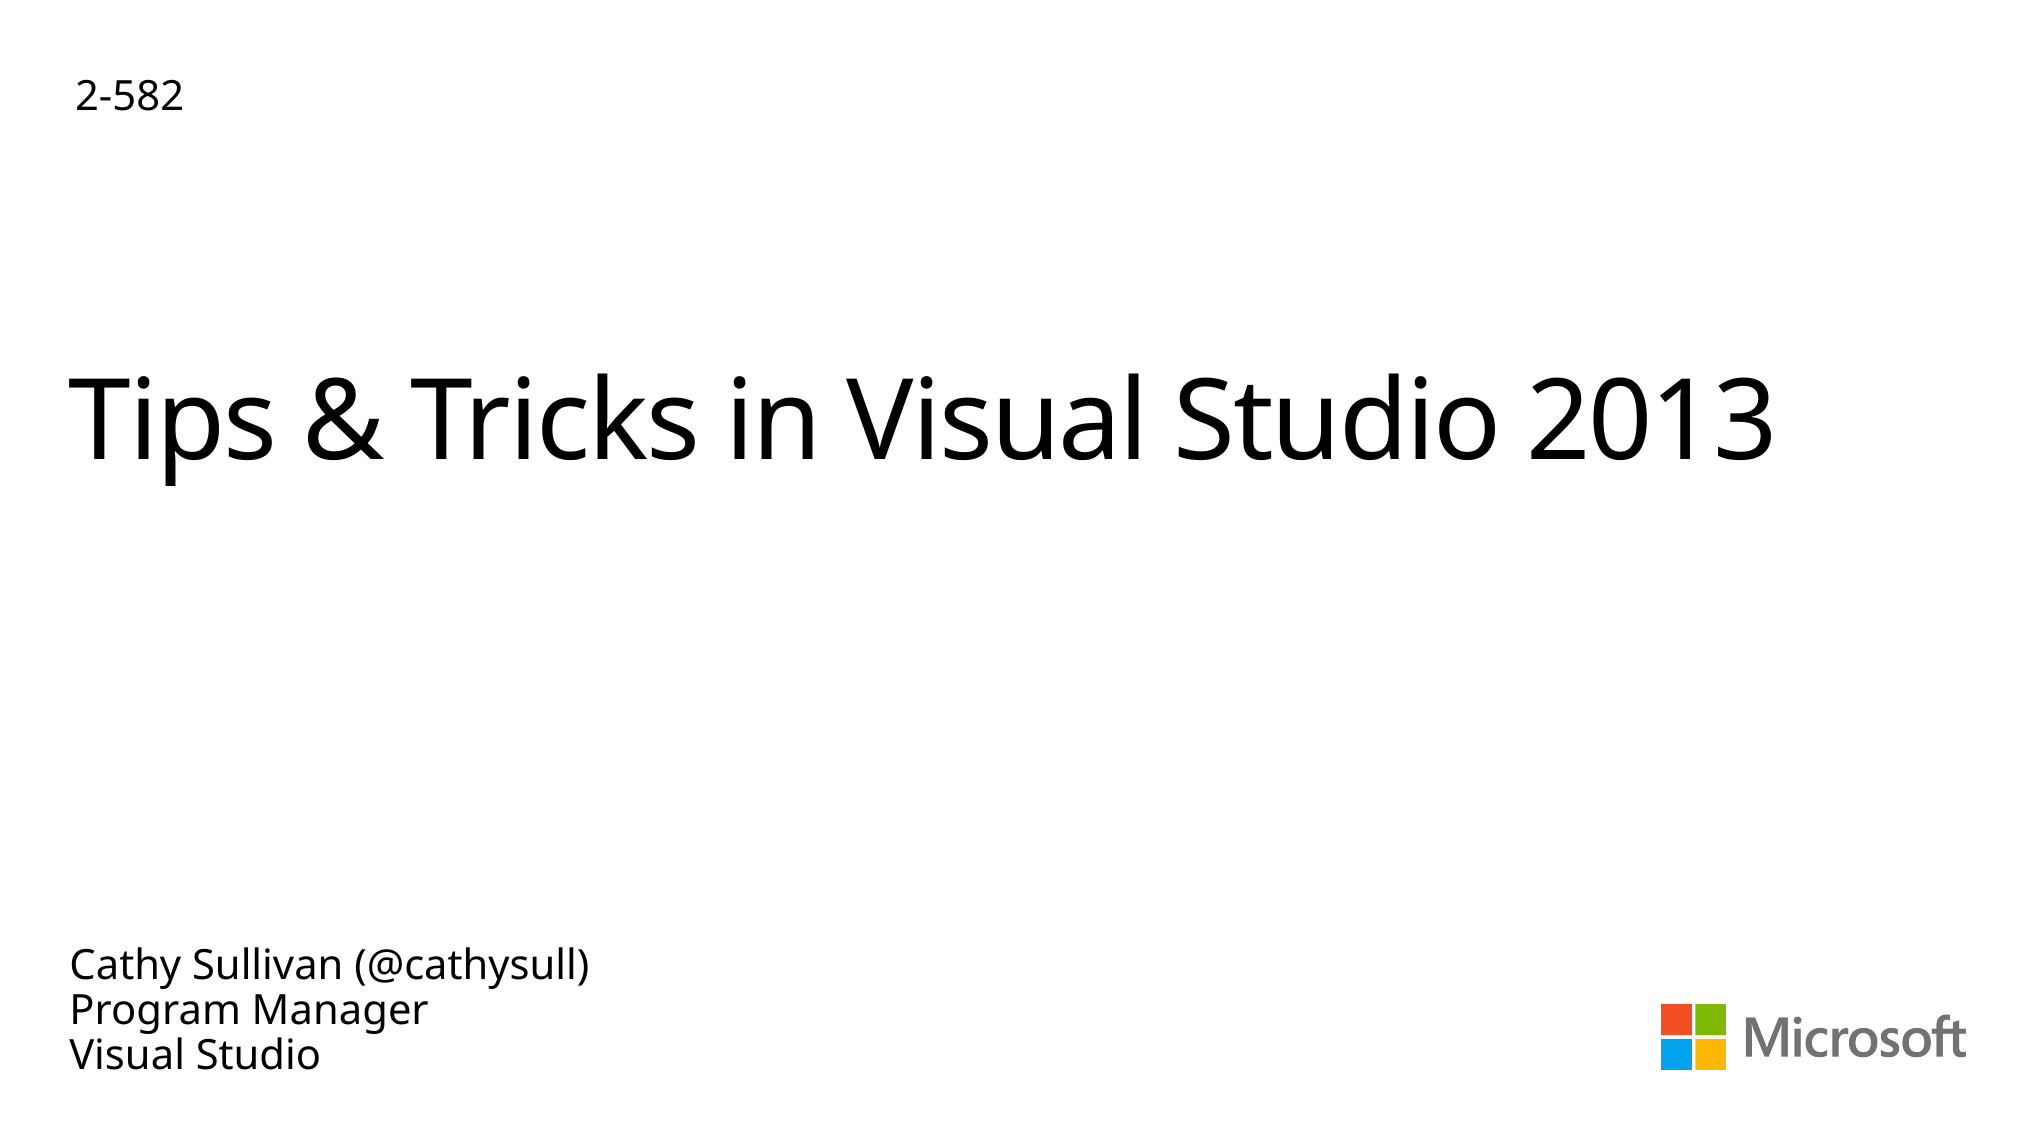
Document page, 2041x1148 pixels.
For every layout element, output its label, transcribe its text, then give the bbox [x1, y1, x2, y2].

subtitle Cathy Sullivan (@cathysull) Program Manager Visual Studio [45, 948, 1546, 1097]
title Tips & Tricks in Visual Studio 2013 [45, 347, 1996, 649]
picture [1661, 1004, 1966, 1070]
list 2-582 [45, 50, 645, 145]
